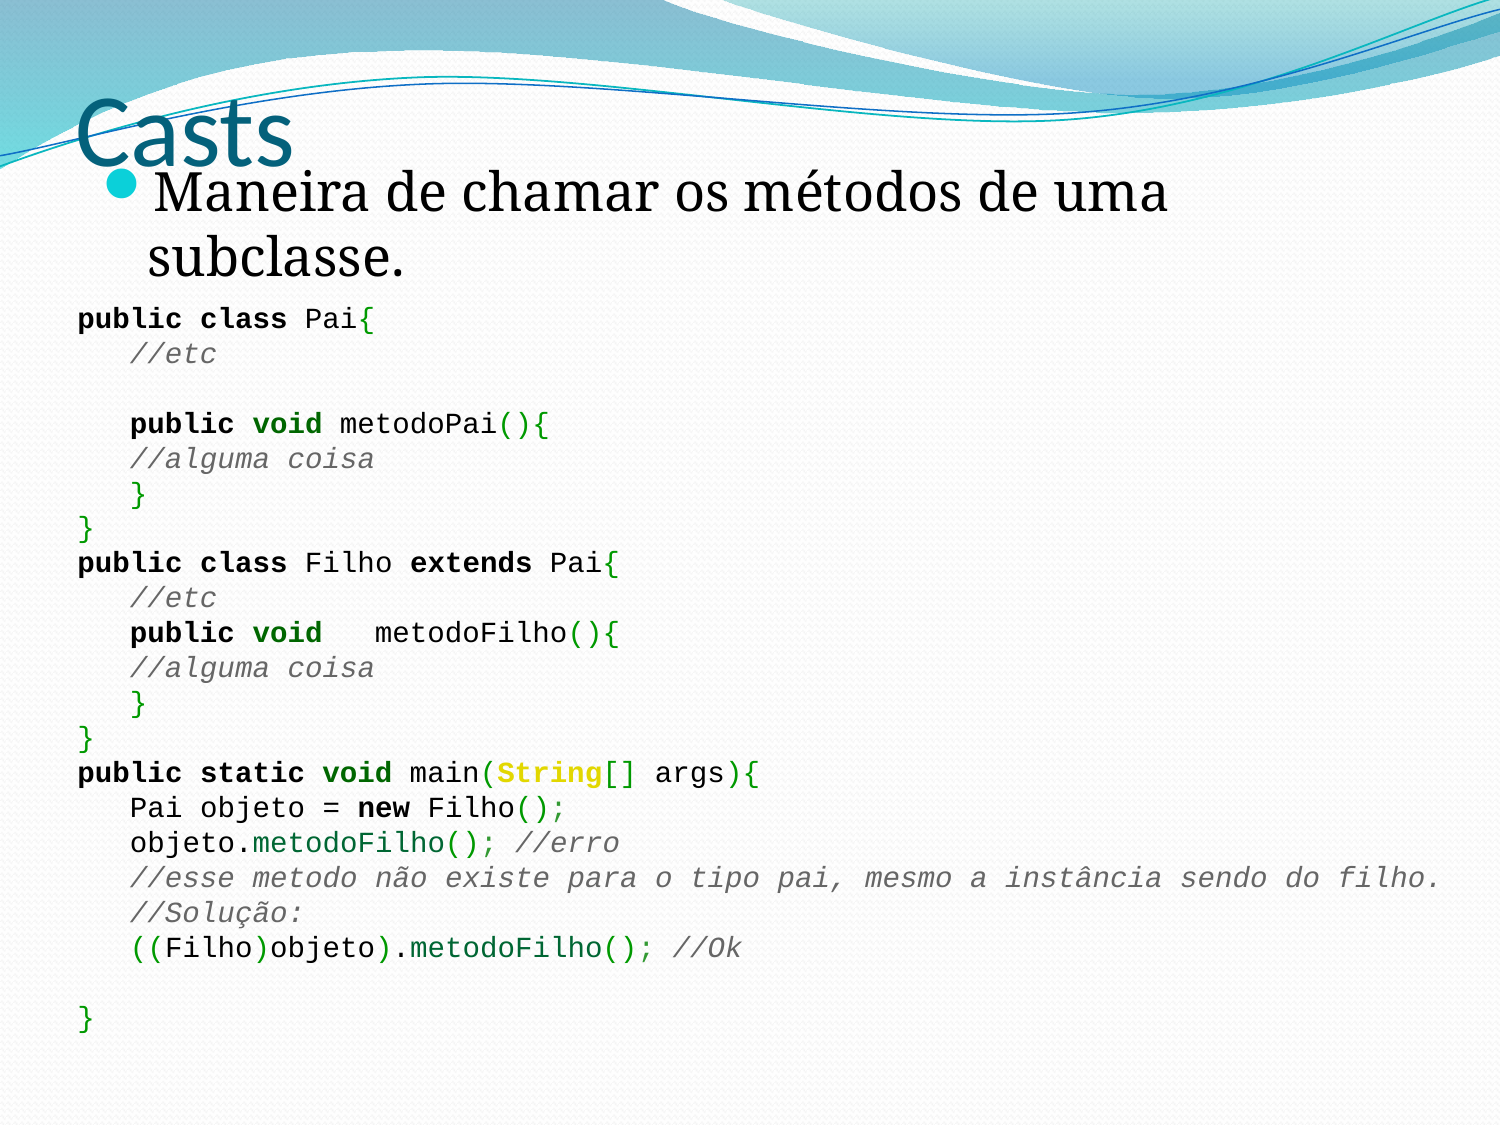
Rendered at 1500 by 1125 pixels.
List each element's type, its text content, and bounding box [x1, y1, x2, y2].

list Maneira de chamar os métodos de uma subclasse. [87, 149, 1438, 291]
text_box public class Pai{ //etc public void metodoPai(){ //alguma coisa } } public class Filho extends Pai{ //etc public void metodoFilho(){ //alguma coisa } } public static void main(String[] args){ Pai objeto = new Filho(); objeto.metodoFilho(); //erro //esse metodo não existe para o tipo pai, mesmo a instância sendo do filho. //Solução: ((Filho)objeto).metodoFilho(); //Ok } [62, 291, 1500, 1041]
title Casts [75, 45, 1425, 188]
